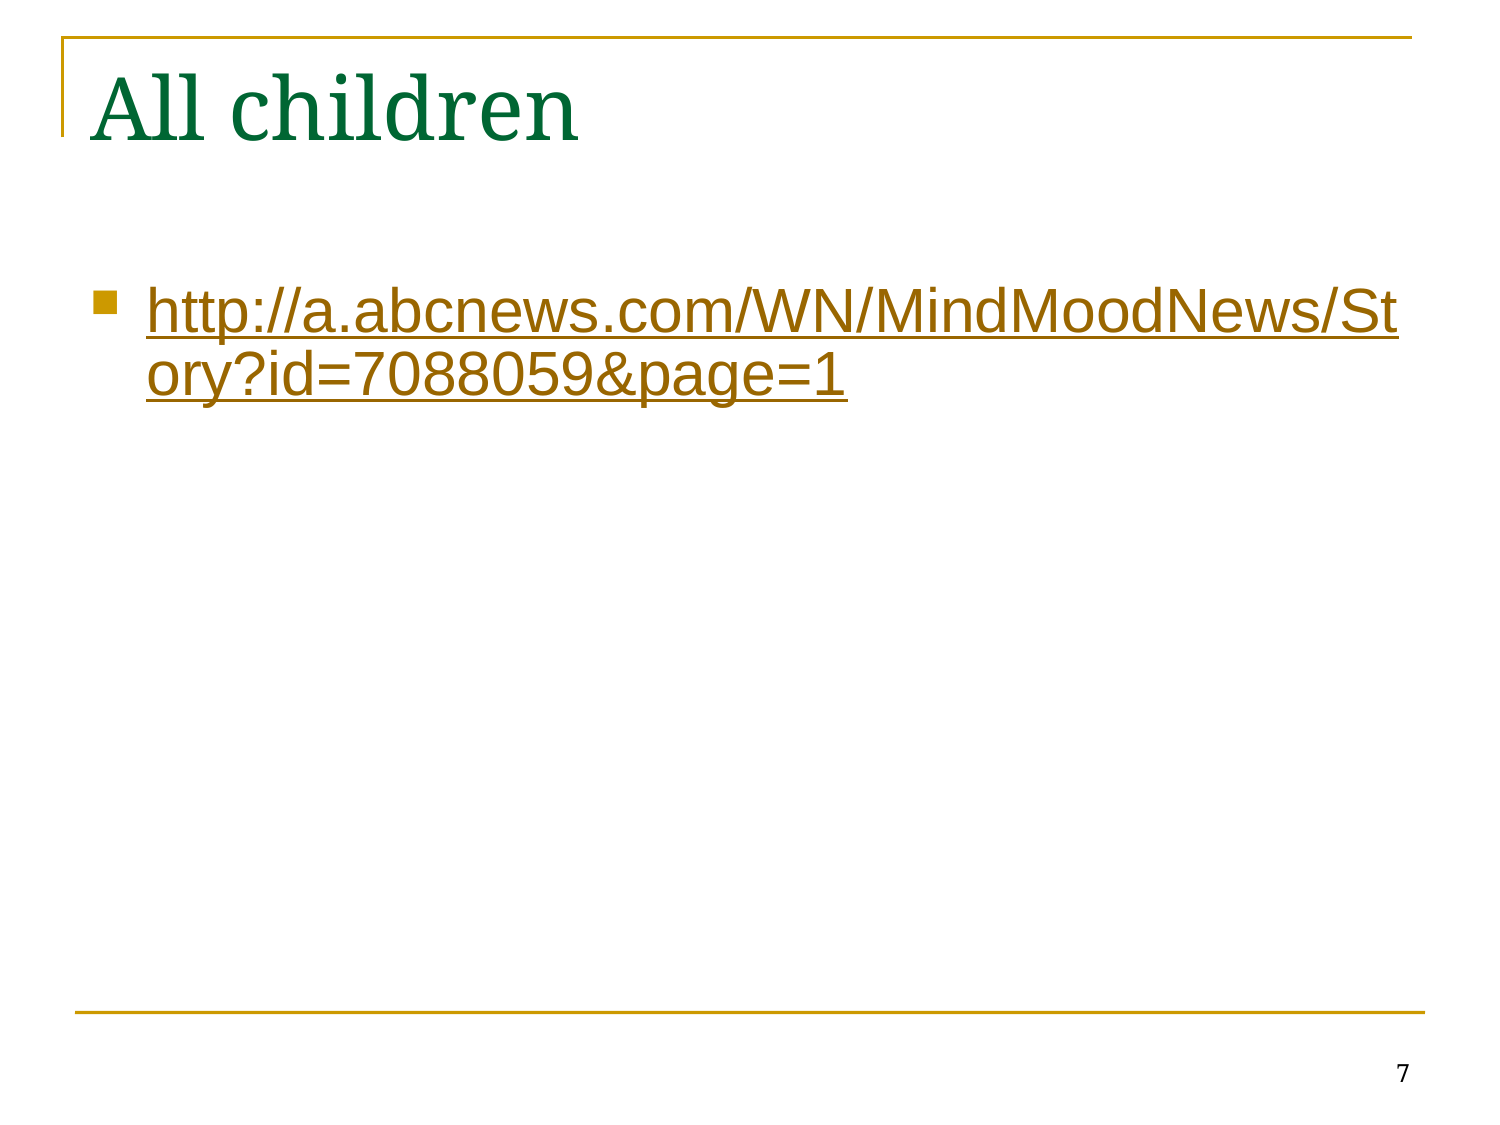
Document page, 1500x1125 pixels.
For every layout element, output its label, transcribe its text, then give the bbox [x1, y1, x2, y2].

list http://a.abcnews.com/WN/MindMoodNews/Story?id=7088059&page=1 [74, 262, 1426, 1006]
title All children [74, 45, 1426, 233]
slide_number 7 [1074, 1023, 1426, 1100]
